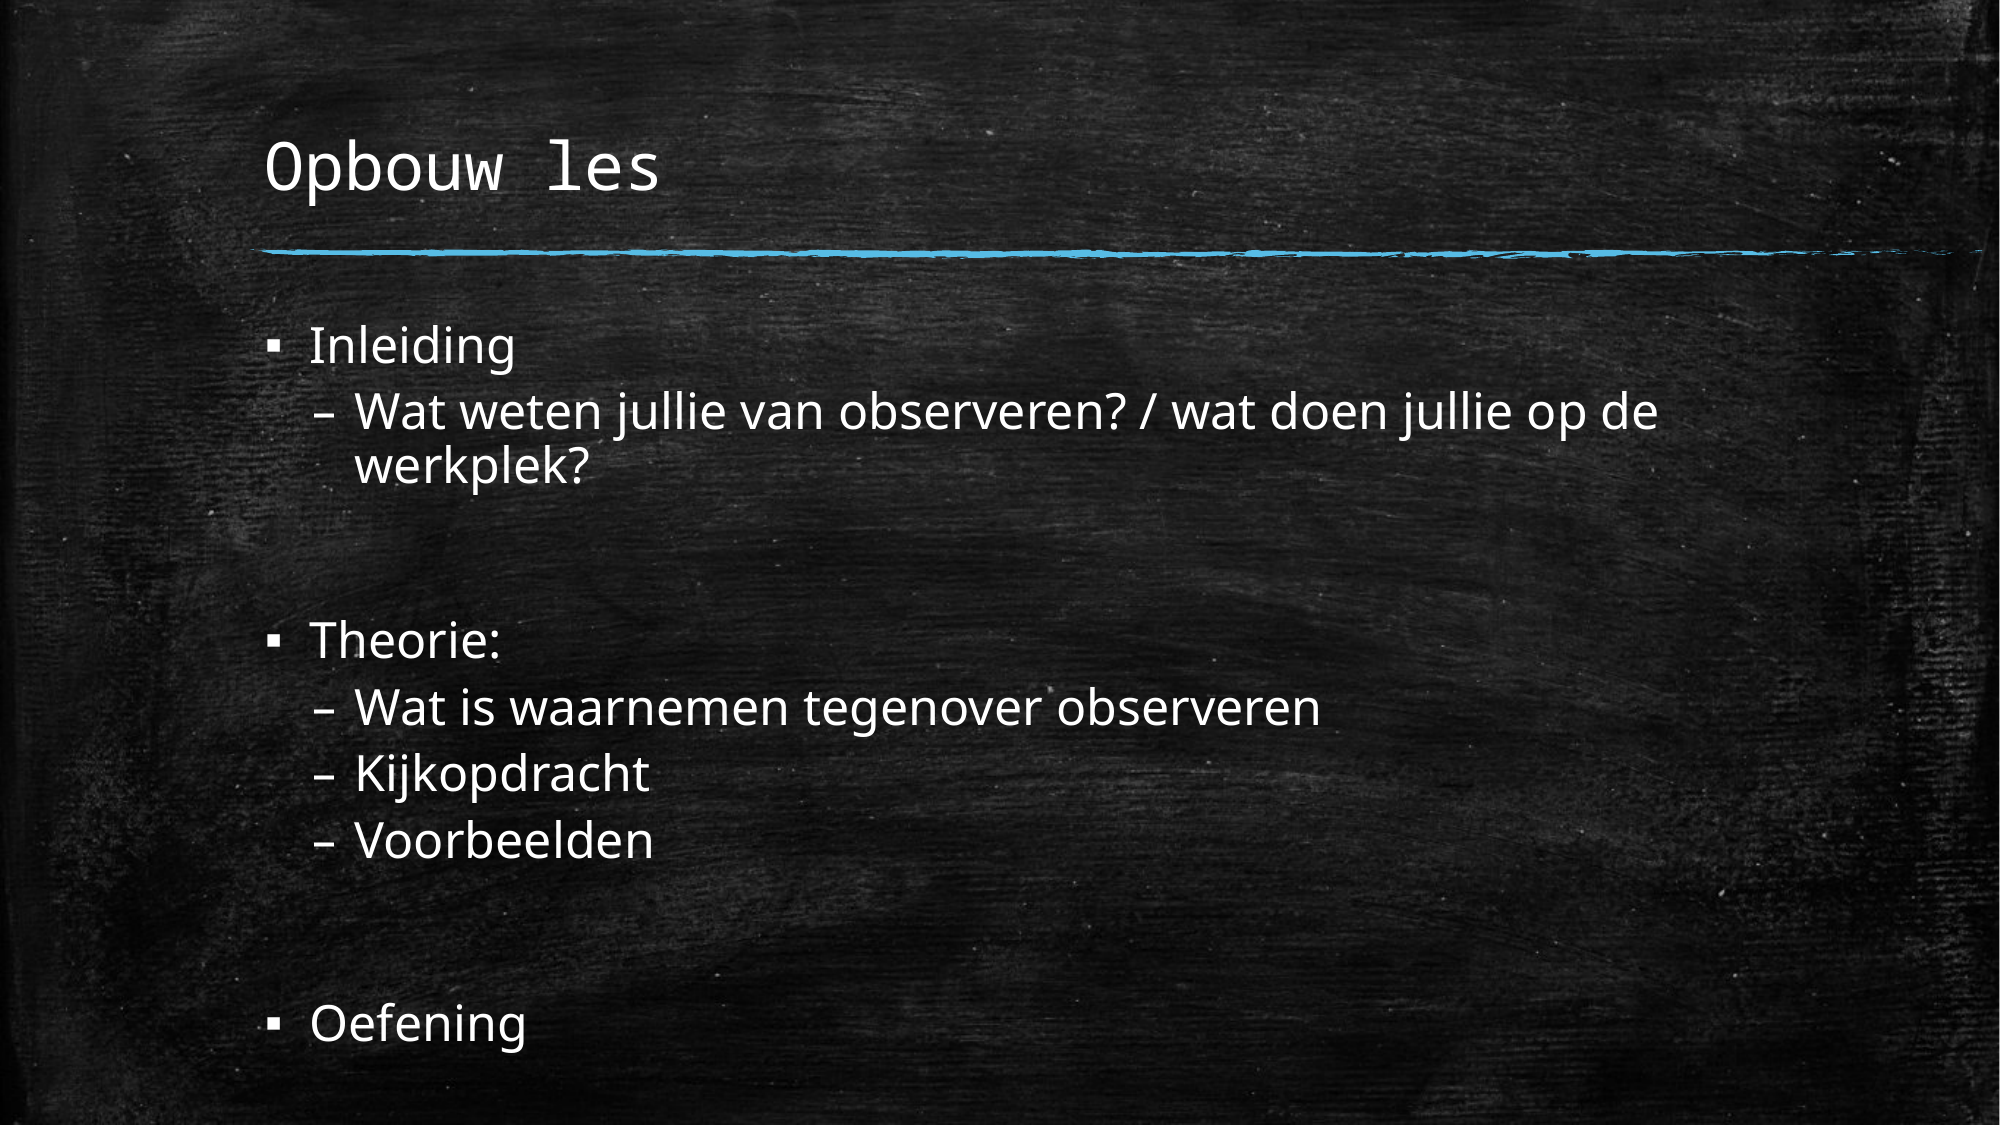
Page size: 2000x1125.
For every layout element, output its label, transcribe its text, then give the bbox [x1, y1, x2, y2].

list Inleiding Wat weten jullie van observeren? / wat doen jullie op de werkplek? Theorie: Wat is waarnemen tegenover observeren Kijkopdracht Voorbeelden Oefening [249, 312, 1750, 1106]
title Opbouw les [249, 45, 1750, 213]
